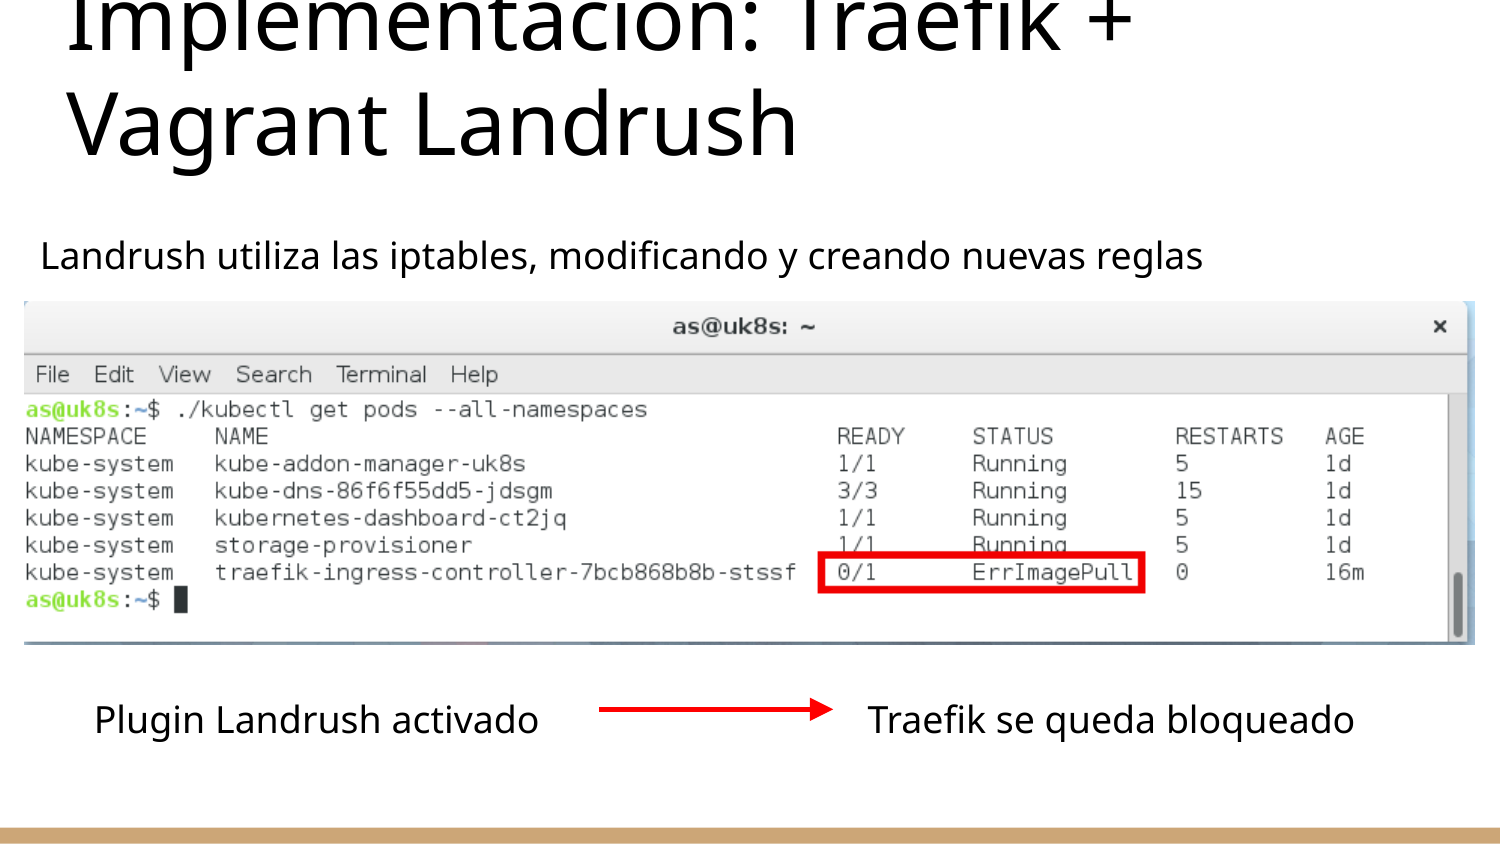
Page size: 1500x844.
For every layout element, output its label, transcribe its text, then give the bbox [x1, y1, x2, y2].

picture [24, 301, 1476, 645]
list Landrush utiliza las iptables, modificando y creando nuevas reglas [24, 210, 1463, 280]
list Traefik se queda bloqueado [833, 674, 1394, 745]
list Plugin Landrush activado [78, 674, 600, 745]
title Implementación: Traefik + Vagrant Landrush [51, 51, 1449, 189]
